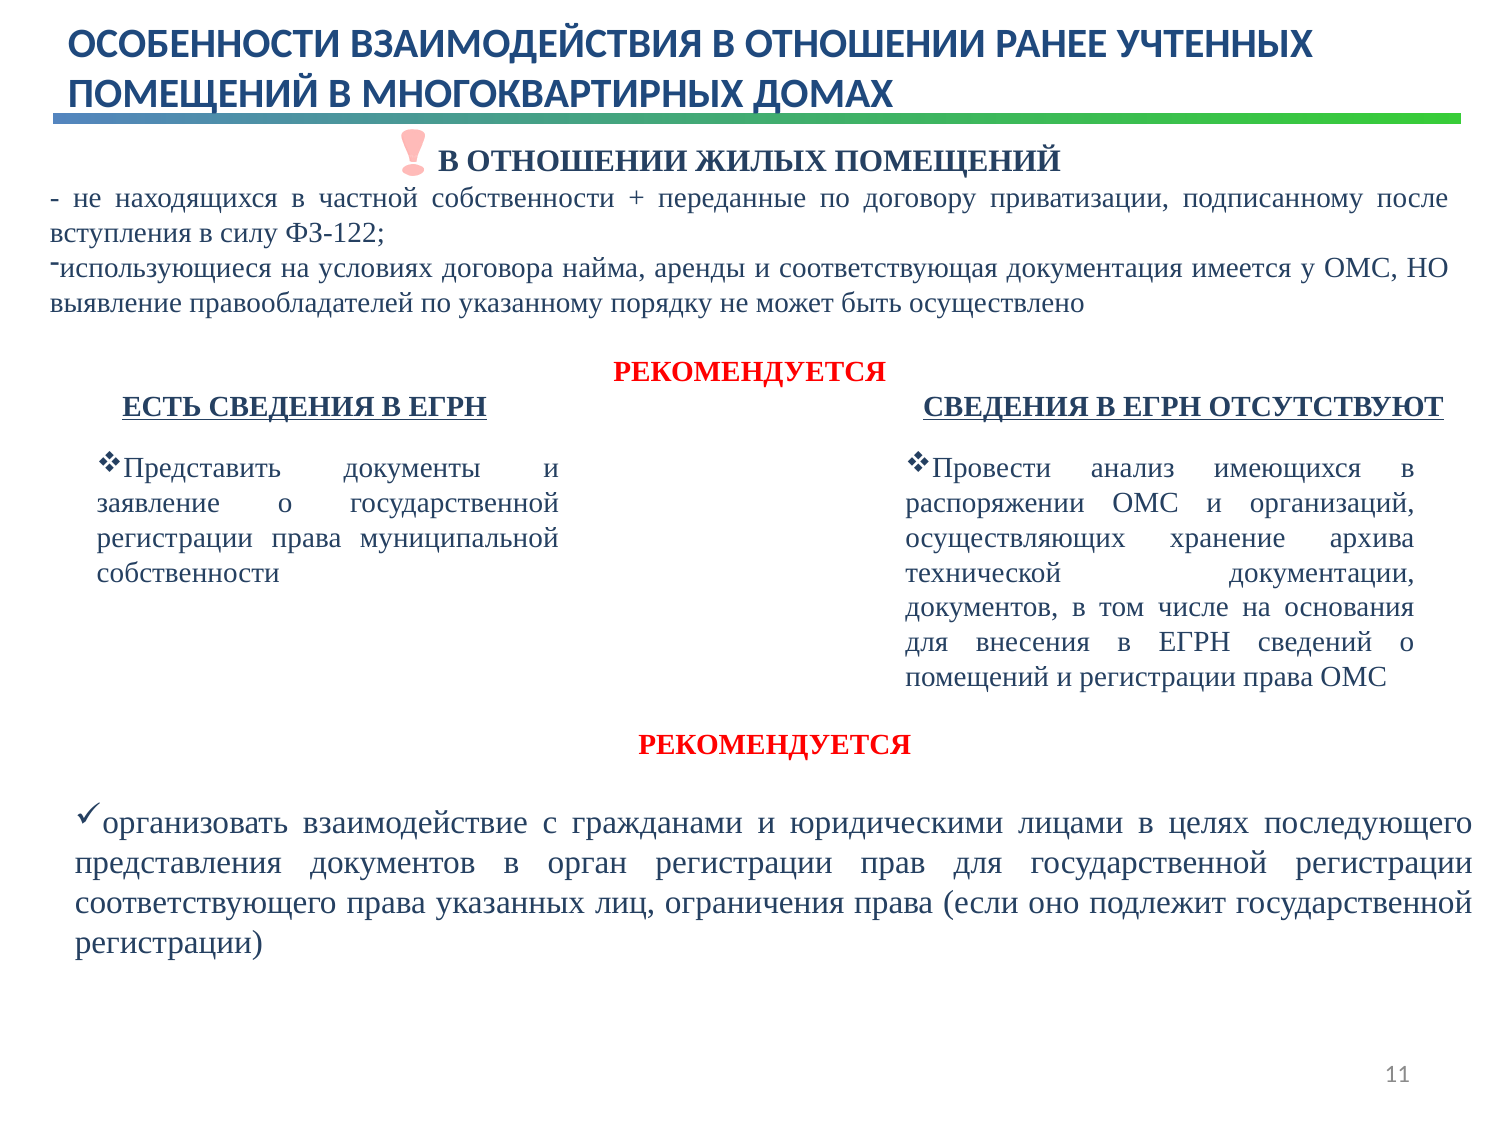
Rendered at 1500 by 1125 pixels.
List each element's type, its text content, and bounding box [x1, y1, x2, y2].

text_box [1442, 112, 1462, 126]
text_box Представить документы и заявление о государственной регистрации права муниципальной собственности [81, 441, 575, 596]
picture [398, 128, 430, 176]
text_box ОСОБЕННОСТИ ВЗАИМОДЕЙСТВИЯ В ОТНОШЕНИИ РАНЕЕ УЧТЕННЫХ ПОМЕЩЕНИЙ В МНОГОКВАРТИРНЫХ ДОМАХ [53, 0, 1442, 132]
text_box РЕКОМЕНДУЕТСЯ организовать взаимодействие с гражданами и юридическими лицами в целях последующего представления документов в орган регистрации прав для государственной регистрации соответствующего права указанных лиц, ограничения права (если оно подлежит государственной регистрации) [60, 698, 1490, 1003]
slide_number 11 [1074, 1042, 1425, 1103]
text_box В ОТНОШЕНИИ ЖИЛЫХ ПОМЕЩЕНИЙ - не находящихся в частной собственности + переданные по договору приватизации, подписанному после вступления в силу ФЗ-122; использующиеся на условиях договора найма, аренды и соответствующая документация имеется у ОМС, НО выявление правообладателей по указанному порядку не может быть осуществлено РЕКОМЕНДУЕТСЯ ЕСТЬ СВЕДЕНИЯ В ЕГРН СВЕДЕНИЯ В ЕГРН ОТСУТСТВУЮТ [35, 133, 1465, 430]
text_box Провести анализ имеющихся в распоряжении ОМС и организаций, осуществляющих хранение архива технической документации, документов, в том числе на основания для внесения в ЕГРН сведений о помещений и регистрации права ОМС [890, 440, 1430, 698]
